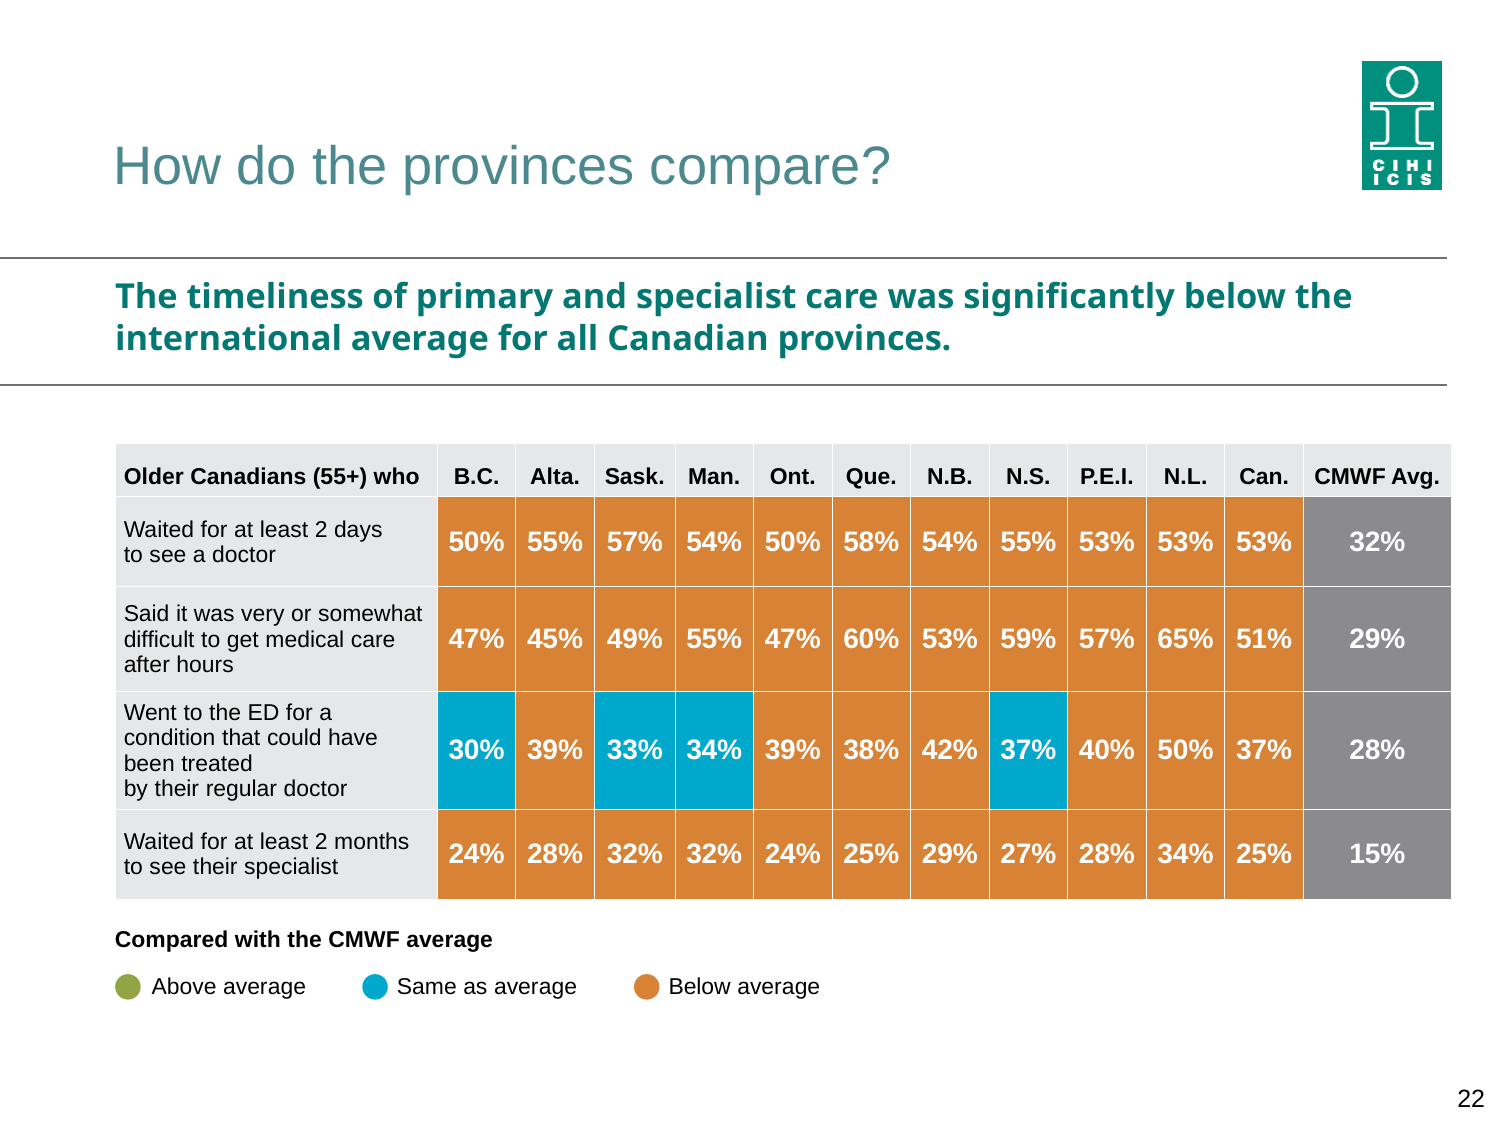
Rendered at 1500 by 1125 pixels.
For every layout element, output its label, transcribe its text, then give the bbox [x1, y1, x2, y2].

table_cell 60% [833, 587, 910, 691]
table_cell 39% [516, 692, 594, 809]
table_cell 28% [516, 810, 594, 899]
table_cell 49% [595, 587, 675, 691]
table_cell 53% [1225, 497, 1303, 586]
table_cell 55% [516, 497, 594, 586]
table_cell 57% [1068, 587, 1146, 691]
table_cell 32% [595, 810, 675, 899]
table_header Sask. [595, 444, 675, 496]
table_cell 34% [1147, 810, 1224, 899]
table_cell 24% [438, 810, 515, 899]
table_cell 40% [1068, 692, 1146, 809]
table_cell 54% [911, 497, 989, 586]
table_header Man. [676, 444, 753, 496]
table_cell 15% [1304, 810, 1451, 899]
table_cell 29% [911, 810, 989, 899]
table_cell 53% [1147, 497, 1224, 586]
table_cell 39% [754, 692, 832, 809]
table_cell 55% [676, 587, 753, 691]
table_cell 27% [990, 810, 1067, 899]
table_cell 32% [1304, 497, 1451, 586]
table_header CMWF Avg. [1304, 444, 1451, 496]
table_cell 50% [438, 497, 515, 586]
table_cell Waited for at least 2 months to see their specialist [116, 810, 437, 899]
table_cell 25% [1225, 810, 1303, 899]
table_cell 29% [1304, 587, 1451, 691]
slide_number 22 [1337, 1074, 1500, 1125]
table_cell 57% [595, 497, 675, 586]
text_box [100, 916, 873, 1008]
text_box The timeliness of primary and specialist care was significantly below the international average for all Canadian provinces. [115, 267, 1435, 365]
table_cell 32% [676, 810, 753, 899]
title How do the provinces compare? [98, 87, 1350, 238]
table_cell 25% [833, 810, 910, 899]
table_cell 38% [833, 692, 910, 809]
table_header Can. [1225, 444, 1303, 496]
table_cell 28% [1304, 692, 1451, 809]
table_cell 55% [990, 497, 1067, 586]
table_cell 50% [754, 497, 832, 586]
table_header Alta. [516, 444, 594, 496]
table_cell 24% [754, 810, 832, 899]
table_header Older Canadians (55+) who [116, 444, 437, 496]
table_header P.E.I. [1068, 444, 1146, 496]
table_header B.C. [438, 444, 515, 496]
table_header N.S. [990, 444, 1067, 496]
table_cell 45% [516, 587, 594, 691]
table_cell 53% [1068, 497, 1146, 586]
table_cell 58% [833, 497, 910, 586]
table_header Que. [833, 444, 910, 496]
table_cell 34% [676, 692, 753, 809]
table_cell Went to the ED for a condition that could have been treated by their regular doctor [116, 692, 437, 809]
table_cell 42% [911, 692, 989, 809]
table_cell 33% [595, 692, 675, 809]
table_cell Said it was very or somewhat difficult to get medical care after hours [116, 587, 437, 691]
table_cell 59% [990, 587, 1067, 691]
table_cell 37% [990, 692, 1067, 809]
table_cell Waited for at least 2 days to see a doctor [116, 497, 437, 586]
picture [1362, 61, 1442, 190]
table_header Ont. [754, 444, 832, 496]
table_cell 47% [438, 587, 515, 691]
table_header N.L. [1147, 444, 1224, 496]
table_cell 54% [676, 497, 753, 586]
table_cell 28% [1068, 810, 1146, 899]
table_cell 30% [438, 692, 515, 809]
table_cell 65% [1147, 587, 1224, 691]
table_cell 47% [754, 587, 832, 691]
table_header N.B. [911, 444, 989, 496]
table_cell 50% [1147, 692, 1224, 809]
table_cell 53% [911, 587, 989, 691]
table_cell 51% [1225, 587, 1303, 691]
table_cell 37% [1225, 692, 1303, 809]
